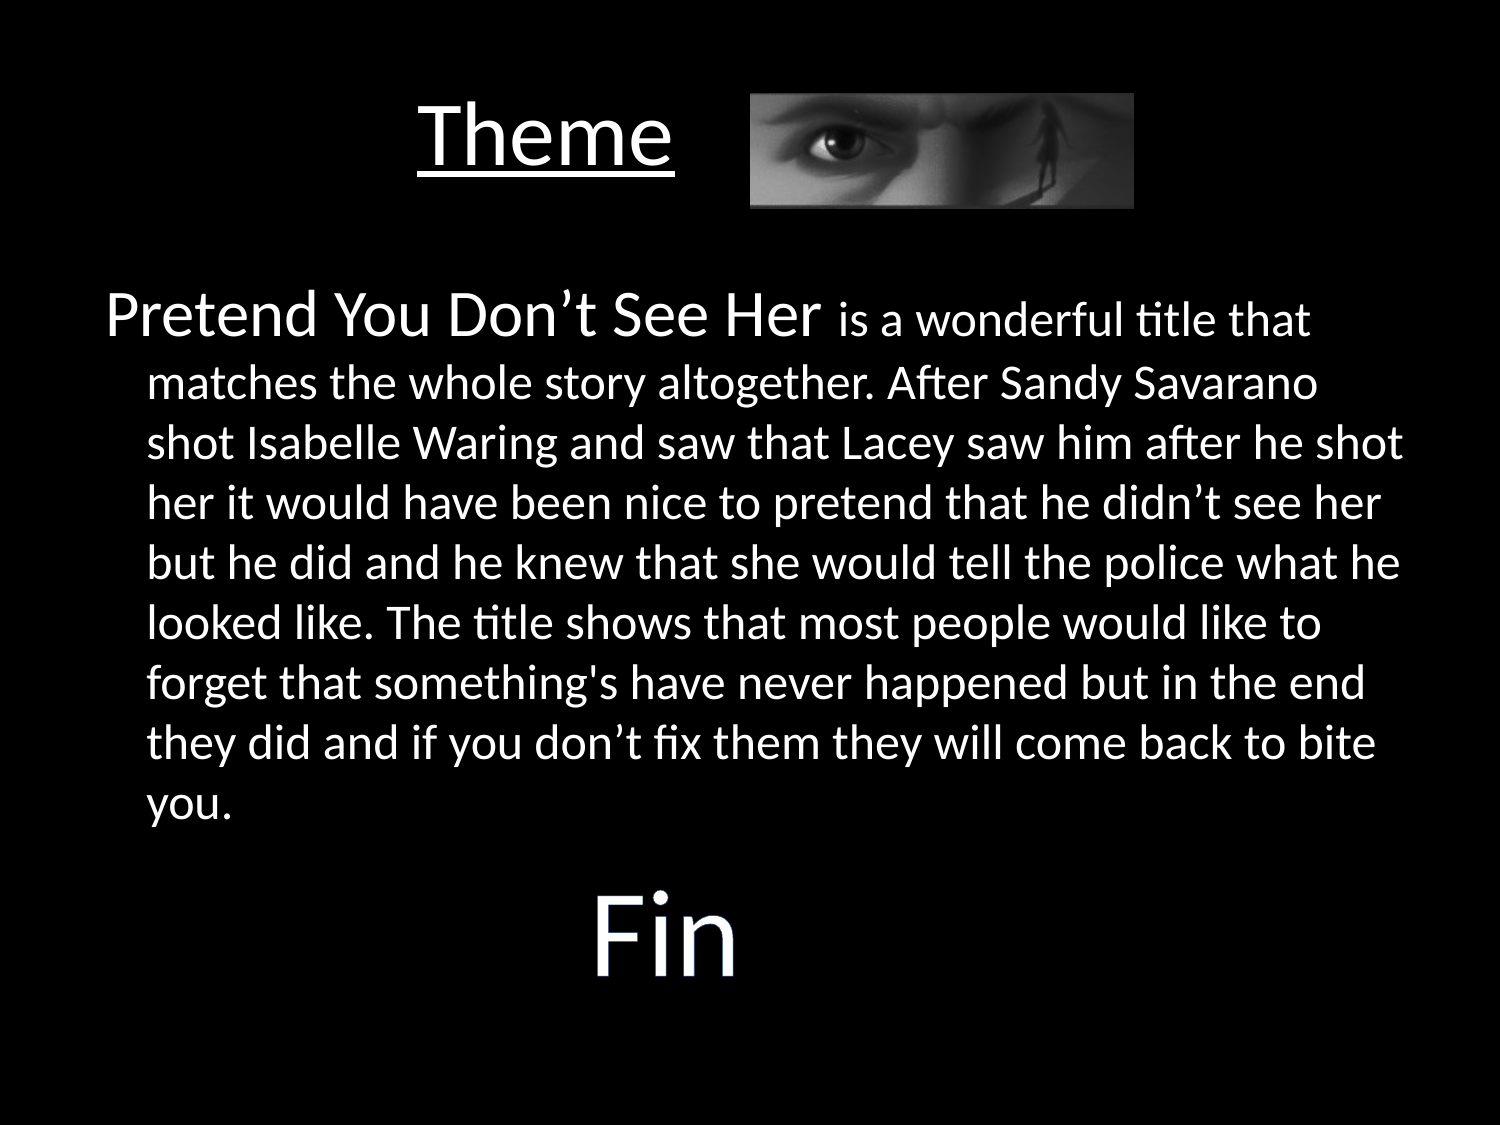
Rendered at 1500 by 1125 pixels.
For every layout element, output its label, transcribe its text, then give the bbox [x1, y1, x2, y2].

picture [749, 93, 1134, 209]
list Pretend You Don’t See Her is a wonderful title that matches the whole story altogether. After Sandy Savarano shot Isabelle Waring and saw that Lacey saw him after he shot her it would have been nice to pretend that he didn’t see her but he did and he knew that she would tell the police what he looked like. The title shows that most people would like to forget that something's have never happened but in the end they did and if you don’t fix them they will come back to bite you. [75, 262, 1425, 1005]
text_box Fin [572, 842, 903, 1011]
title Theme [0, 35, 1222, 223]
